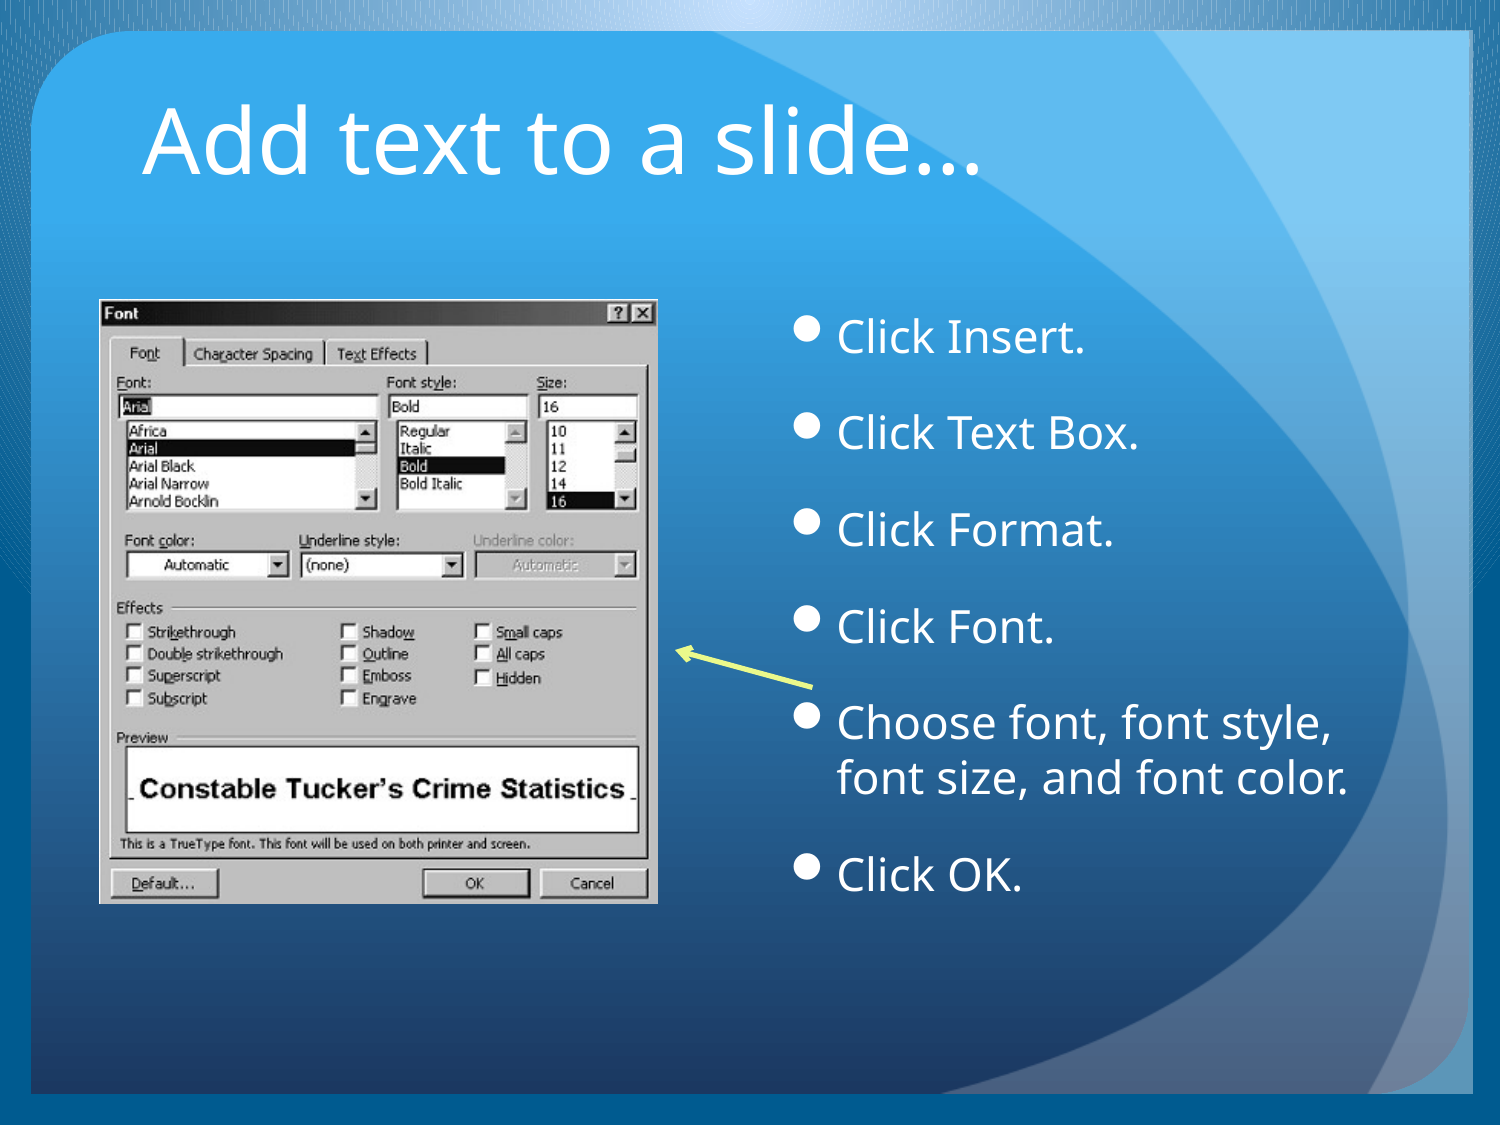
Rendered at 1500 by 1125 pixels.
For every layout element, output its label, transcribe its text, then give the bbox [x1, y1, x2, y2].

list Click Insert. Click Text Box. Click Format. Click Font. Choose font, font style, font size, and font color. Click OK. [774, 299, 1438, 1000]
title Add text to a slide… [127, 62, 1372, 200]
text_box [674, 649, 813, 688]
picture [24, 30, 1473, 1094]
